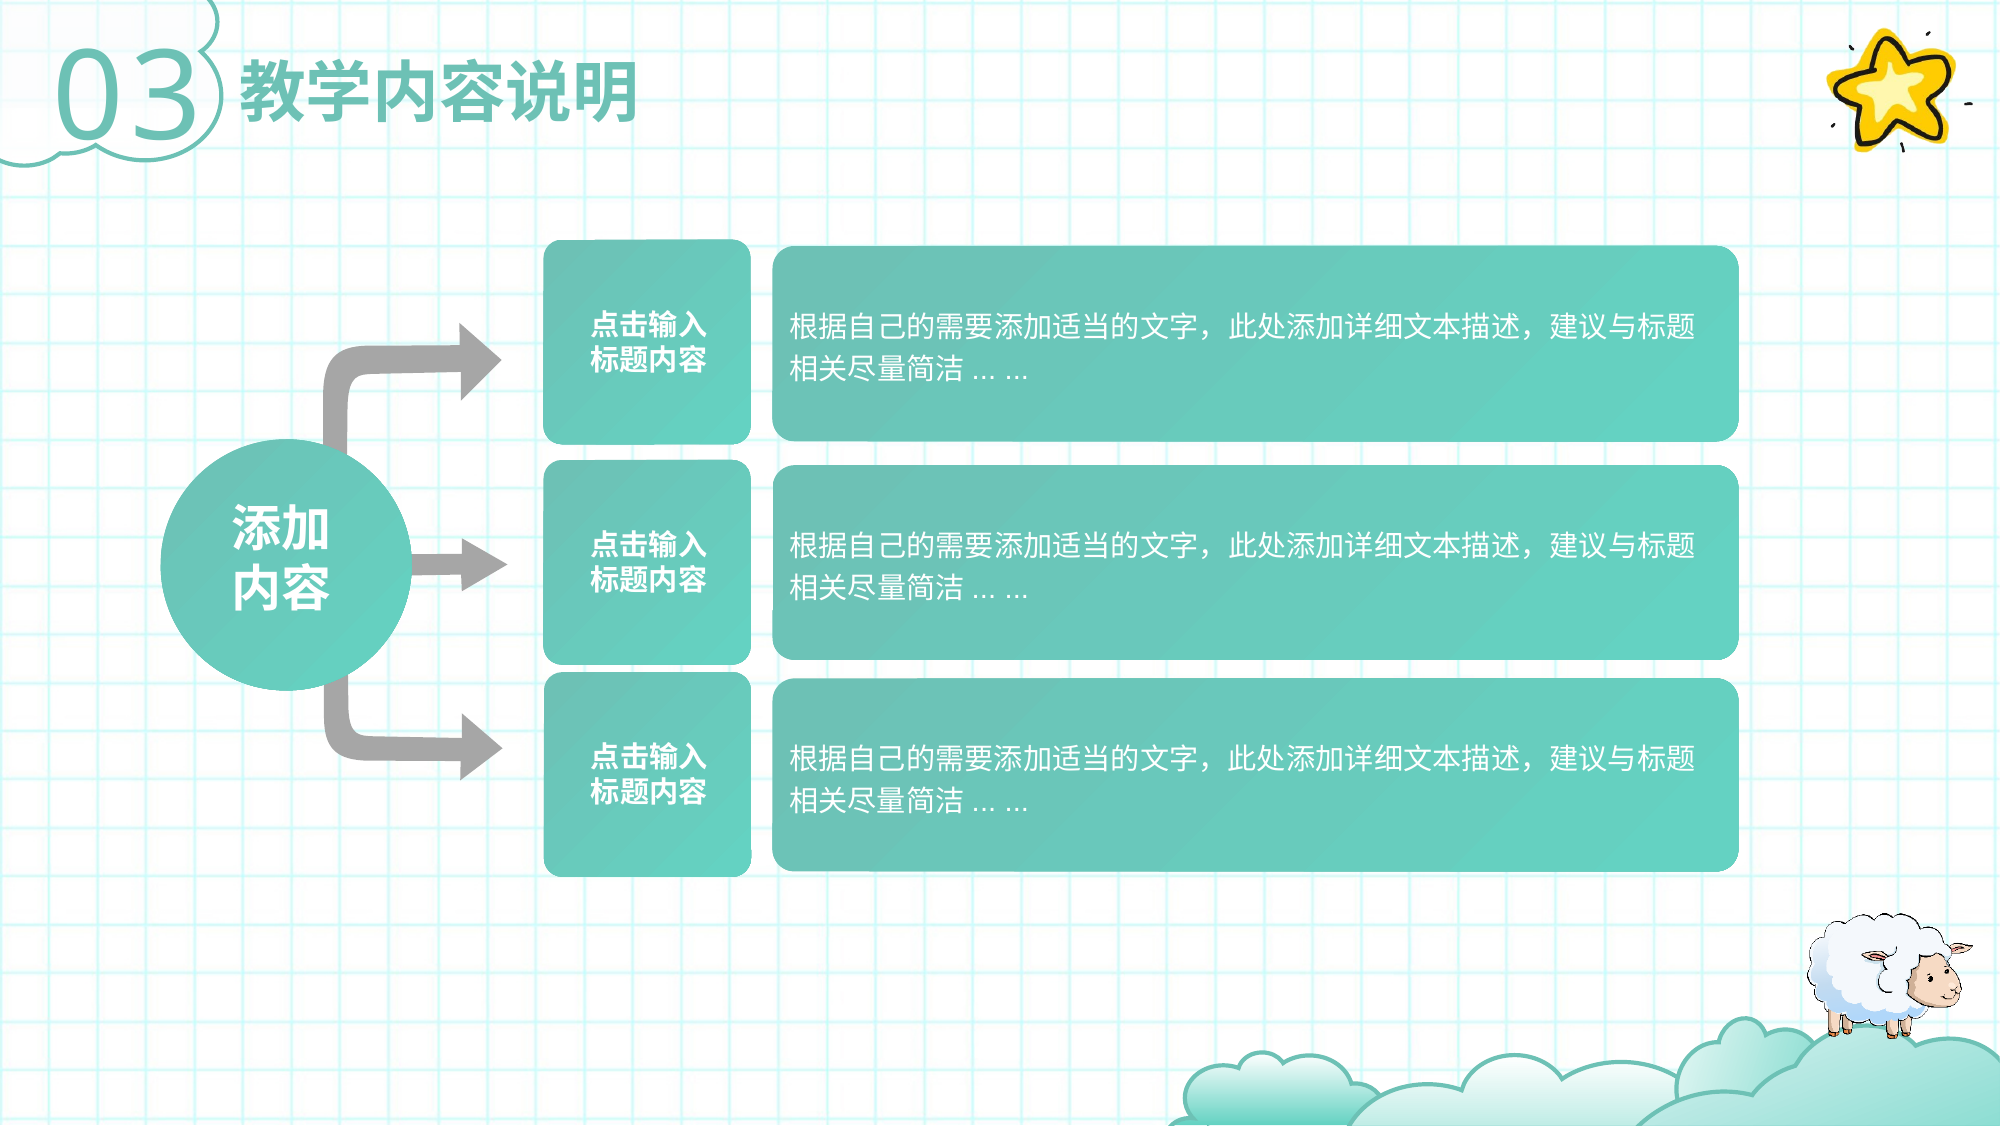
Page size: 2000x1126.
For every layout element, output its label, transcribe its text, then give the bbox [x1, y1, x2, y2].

text_box [542, 238, 752, 446]
text_box [542, 671, 753, 878]
text_box 点击输入标题内容 [565, 322, 733, 360]
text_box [178, 488, 387, 626]
picture [0, 0, 2000, 1125]
text_box 根据自己的需要添加适当的文字，此处添加详细文本描述，建议与标题相关尽量简洁... ... [772, 678, 1739, 872]
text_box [0, 10, 214, 14]
text_box [413, 538, 508, 592]
text_box [542, 458, 752, 666]
text_box 点击输入标题内容 [565, 542, 733, 580]
text_box 03 [0, 14, 274, 165]
text_box [323, 676, 503, 781]
text_box 根据自己的需要添加适当的文字，此处添加详细文本描述，建议与标题相关尽量简洁... ... [772, 465, 1739, 660]
text_box [159, 438, 413, 692]
text_box [0, 0, 211, 8]
text_box [323, 322, 502, 453]
text_box 点击输入标题内容 [565, 754, 733, 792]
text_box 根据自己的需要添加适当的文字，此处添加详细文本描述，建议与标题相关尽量简洁... ... [772, 245, 1739, 442]
